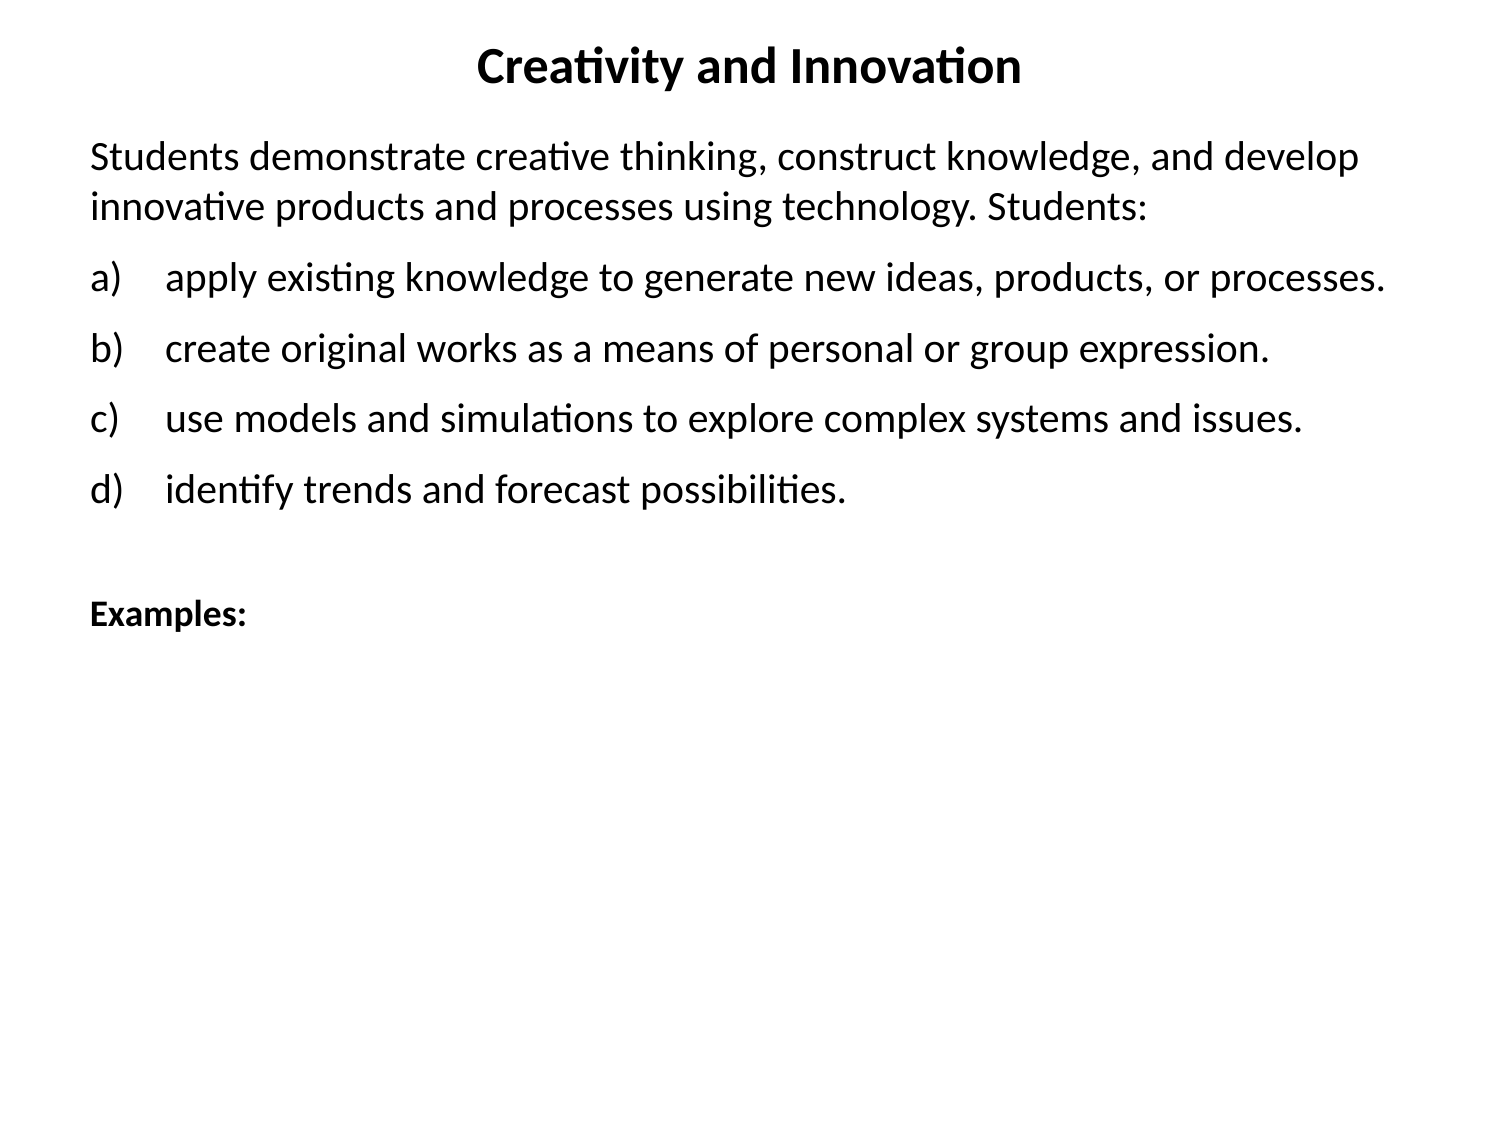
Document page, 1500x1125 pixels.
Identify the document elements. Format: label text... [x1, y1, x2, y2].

title Creativity and Innovation [75, 0, 1425, 120]
list Students demonstrate creative thinking, construct knowledge, and develop innovative products and processes using technology. Students: apply existing knowledge to generate new ideas, products, or processes. create original works as a means of personal or group expression. use models and simulations to explore complex systems and issues. identify trends and forecast possibilities. [75, 120, 1425, 864]
text_box Examples: [74, 581, 1384, 641]
